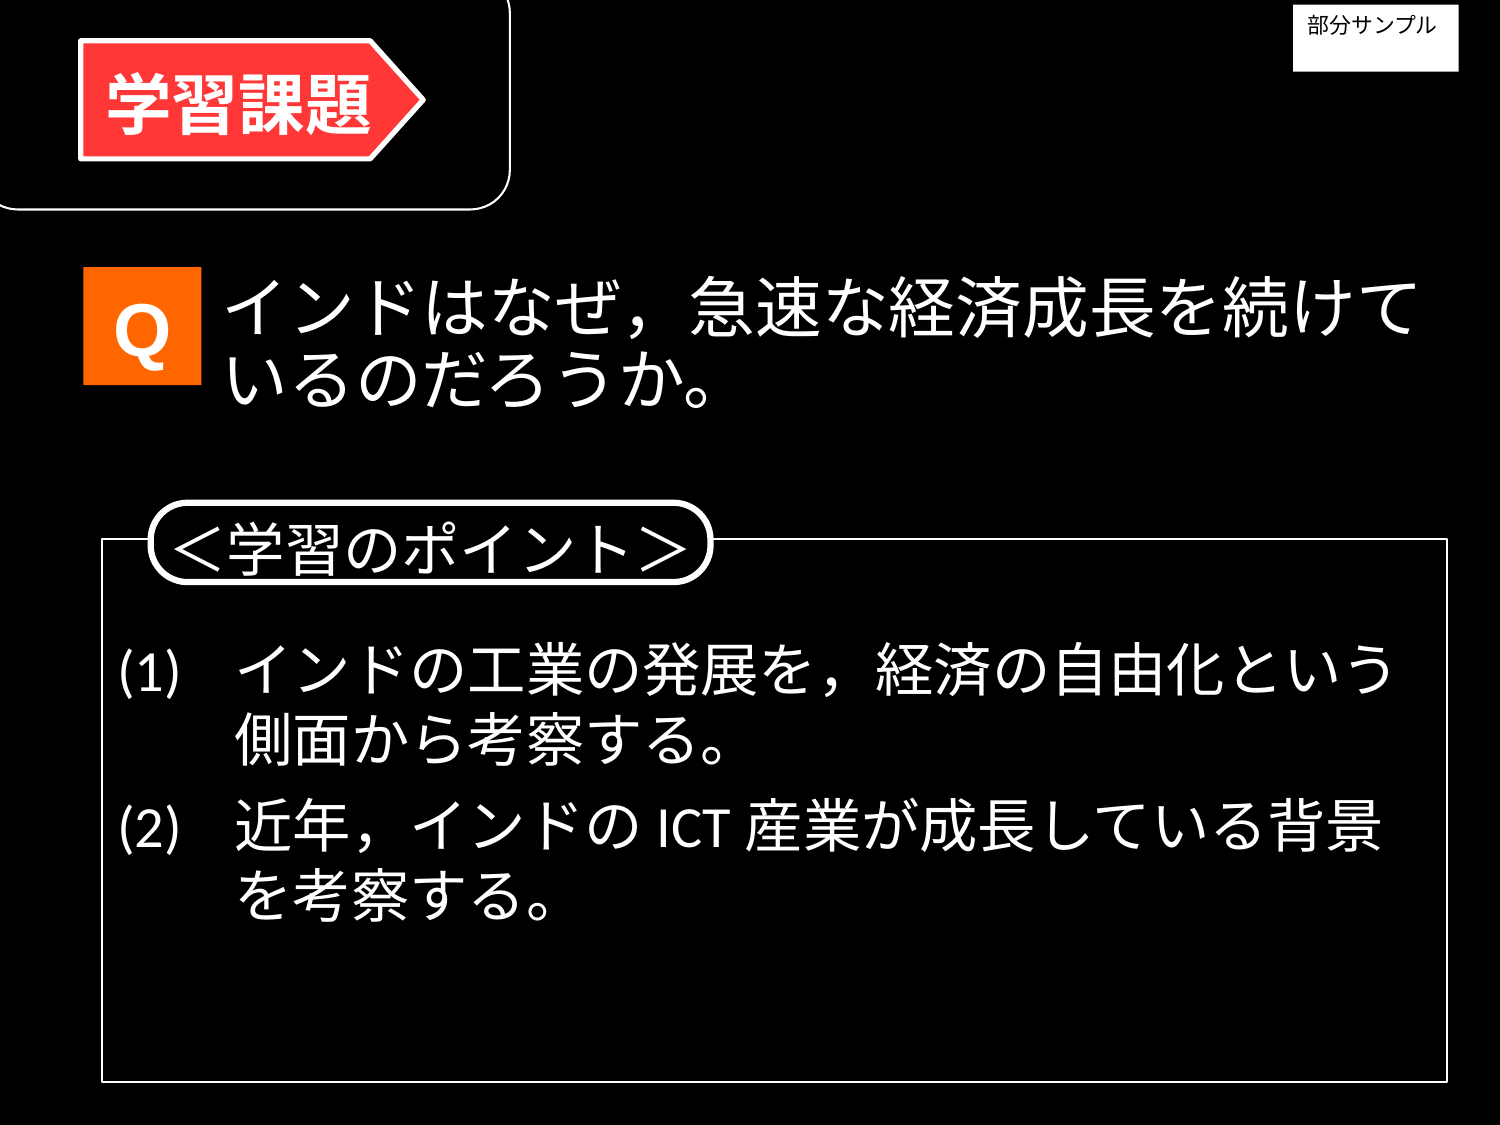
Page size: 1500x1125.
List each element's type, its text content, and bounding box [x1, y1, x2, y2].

title インドはなぜ，急速な経済成長を続けているのだろうか。 [206, 267, 1447, 410]
text_box ＜学習のポイント＞ [149, 501, 712, 584]
list (1) インドの工業の発展を，経済の自由化という側面から考察する。 (2) 近年，インドのICT産業が成長している背景を考察する。 [101, 538, 1448, 1083]
text_box 部分サンプル [1293, 4, 1459, 72]
